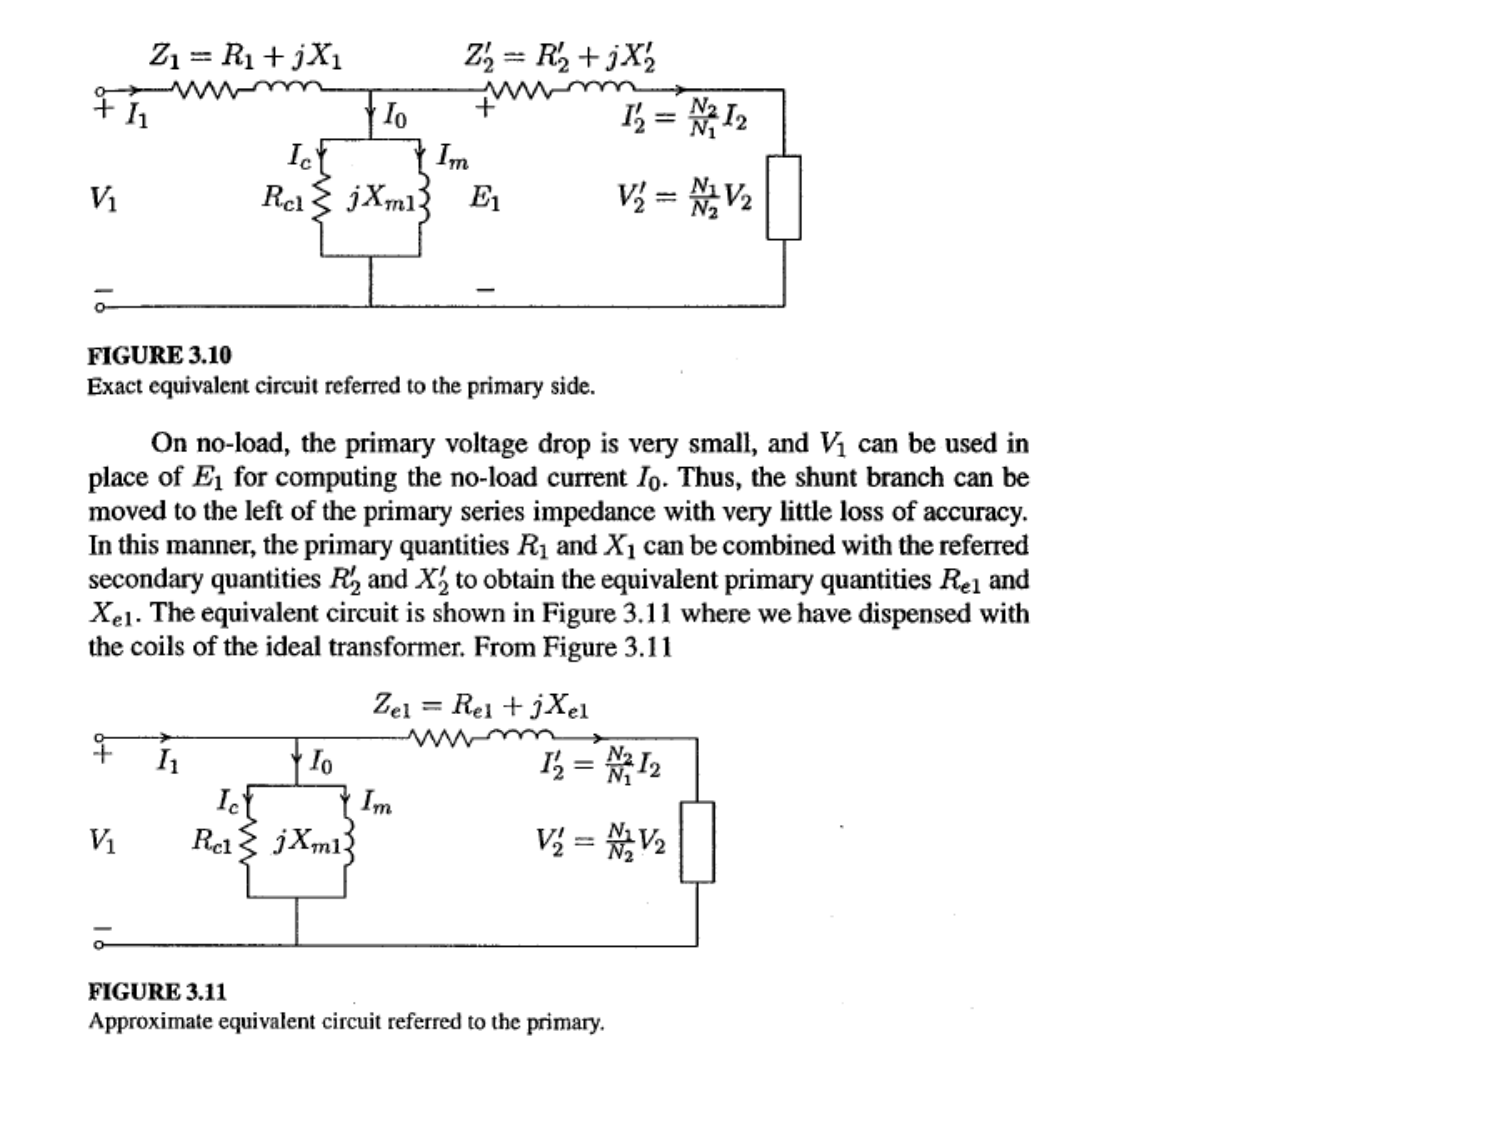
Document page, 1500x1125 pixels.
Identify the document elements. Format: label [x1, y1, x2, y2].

picture [60, 30, 822, 406]
picture [61, 422, 1059, 1056]
